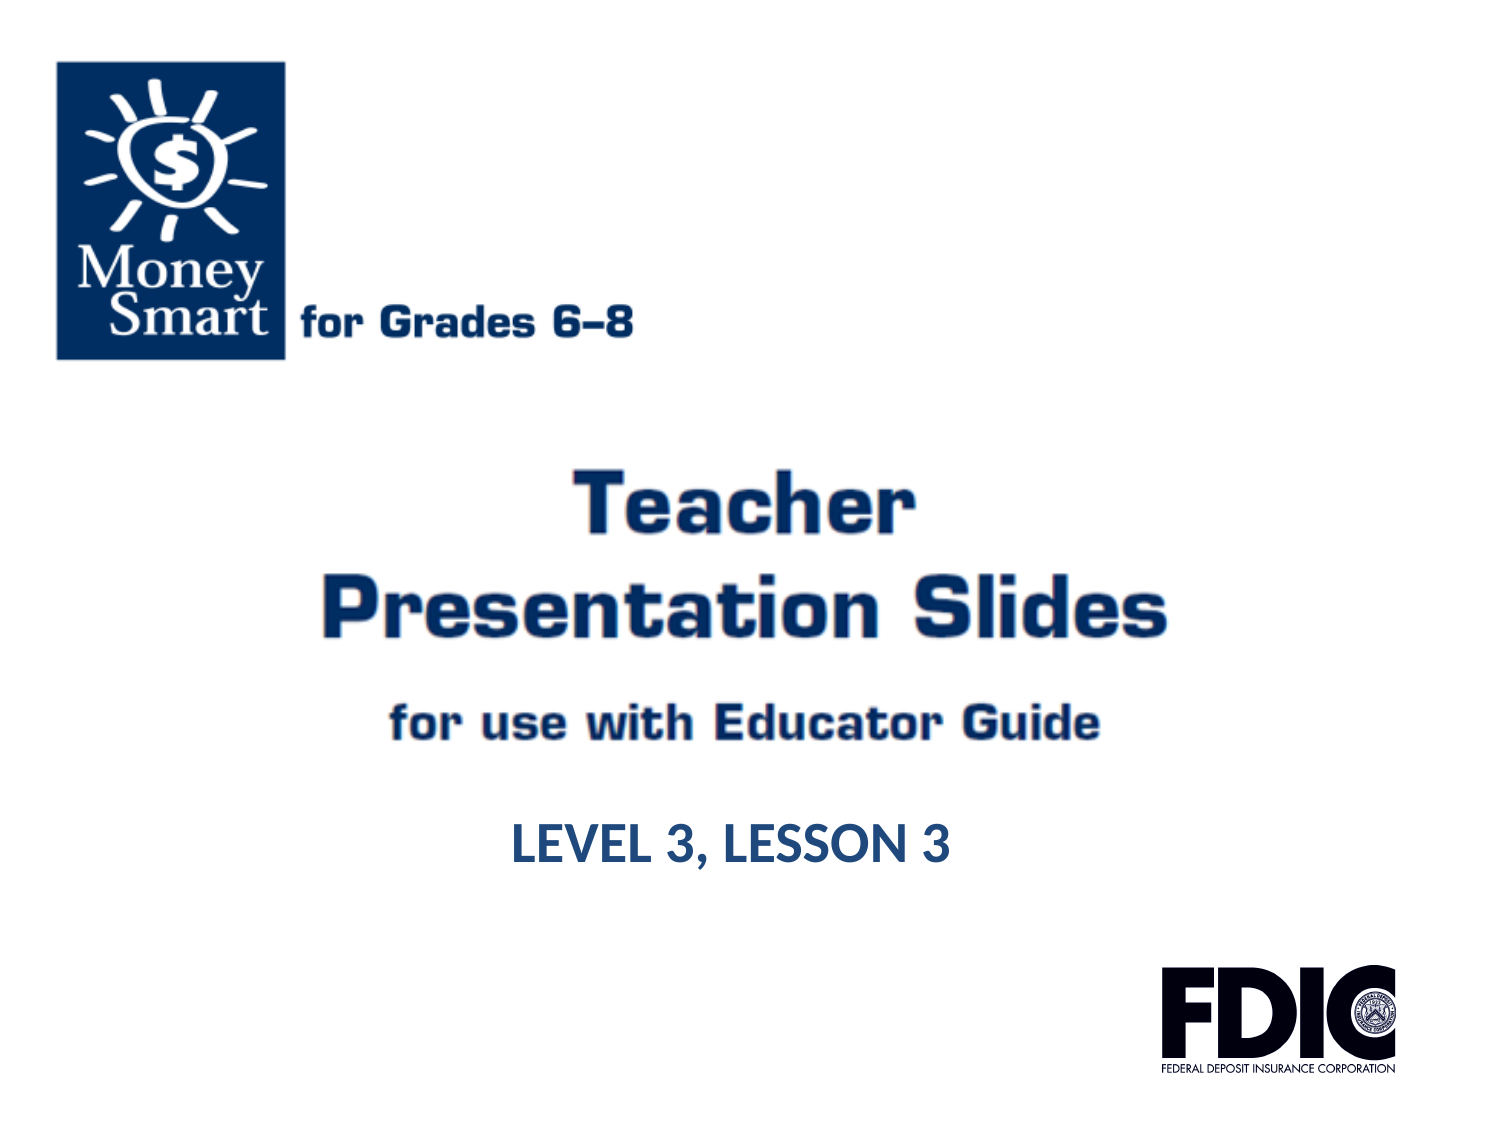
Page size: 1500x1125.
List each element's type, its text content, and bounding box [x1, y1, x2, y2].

picture [295, 449, 1208, 801]
picture [49, 49, 651, 363]
picture [1162, 965, 1397, 1073]
text_box LEVEL 3, LESSON 3 [487, 810, 975, 882]
